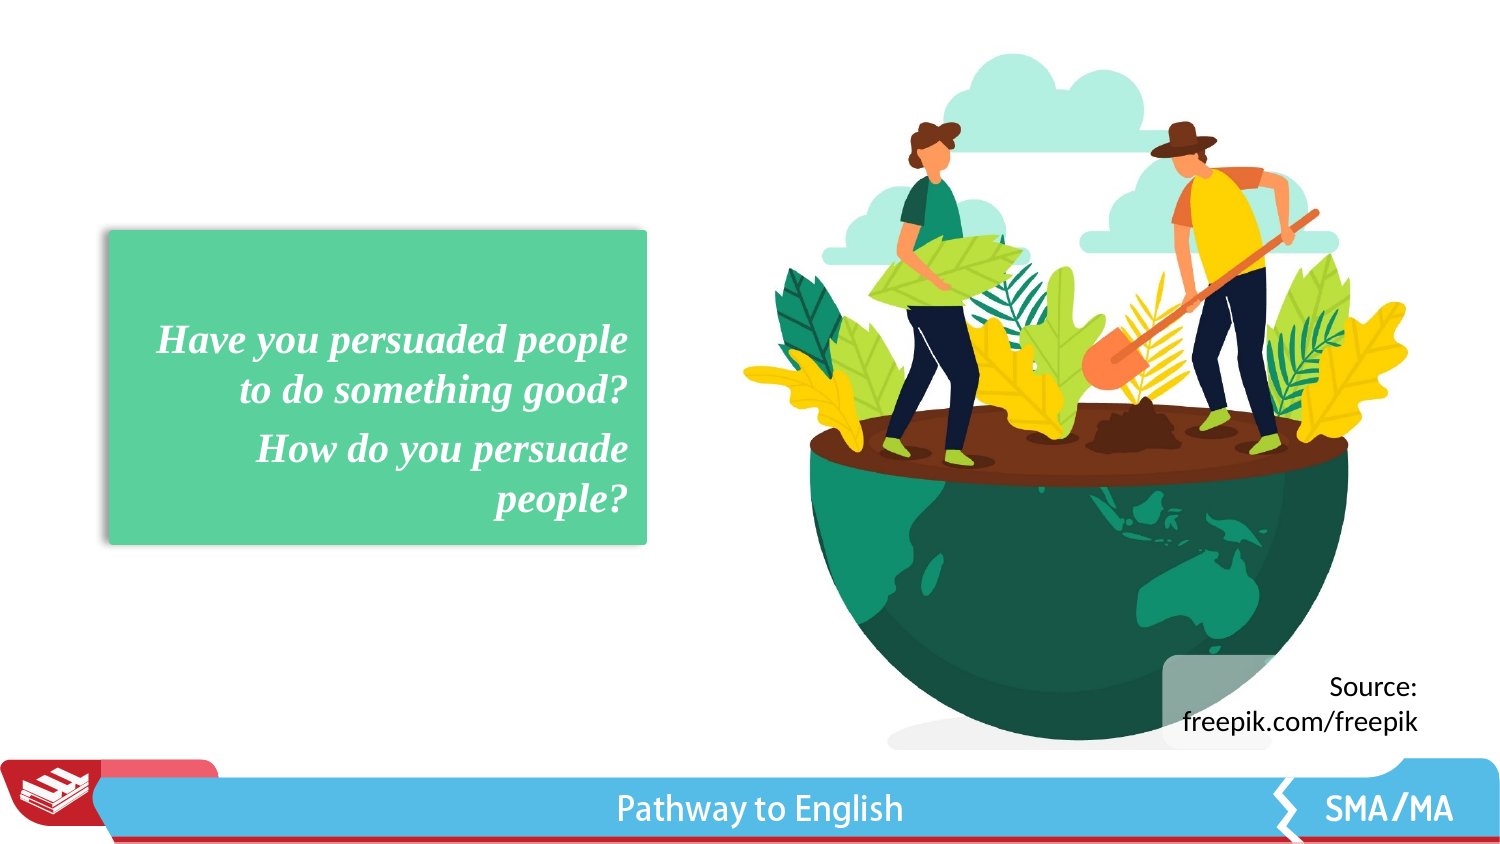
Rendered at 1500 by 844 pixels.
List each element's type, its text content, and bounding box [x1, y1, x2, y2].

list Have you persuaded people to do something good? How do you persuade people? [112, 233, 644, 542]
picture [0, 758, 1500, 844]
picture [724, 24, 1438, 751]
